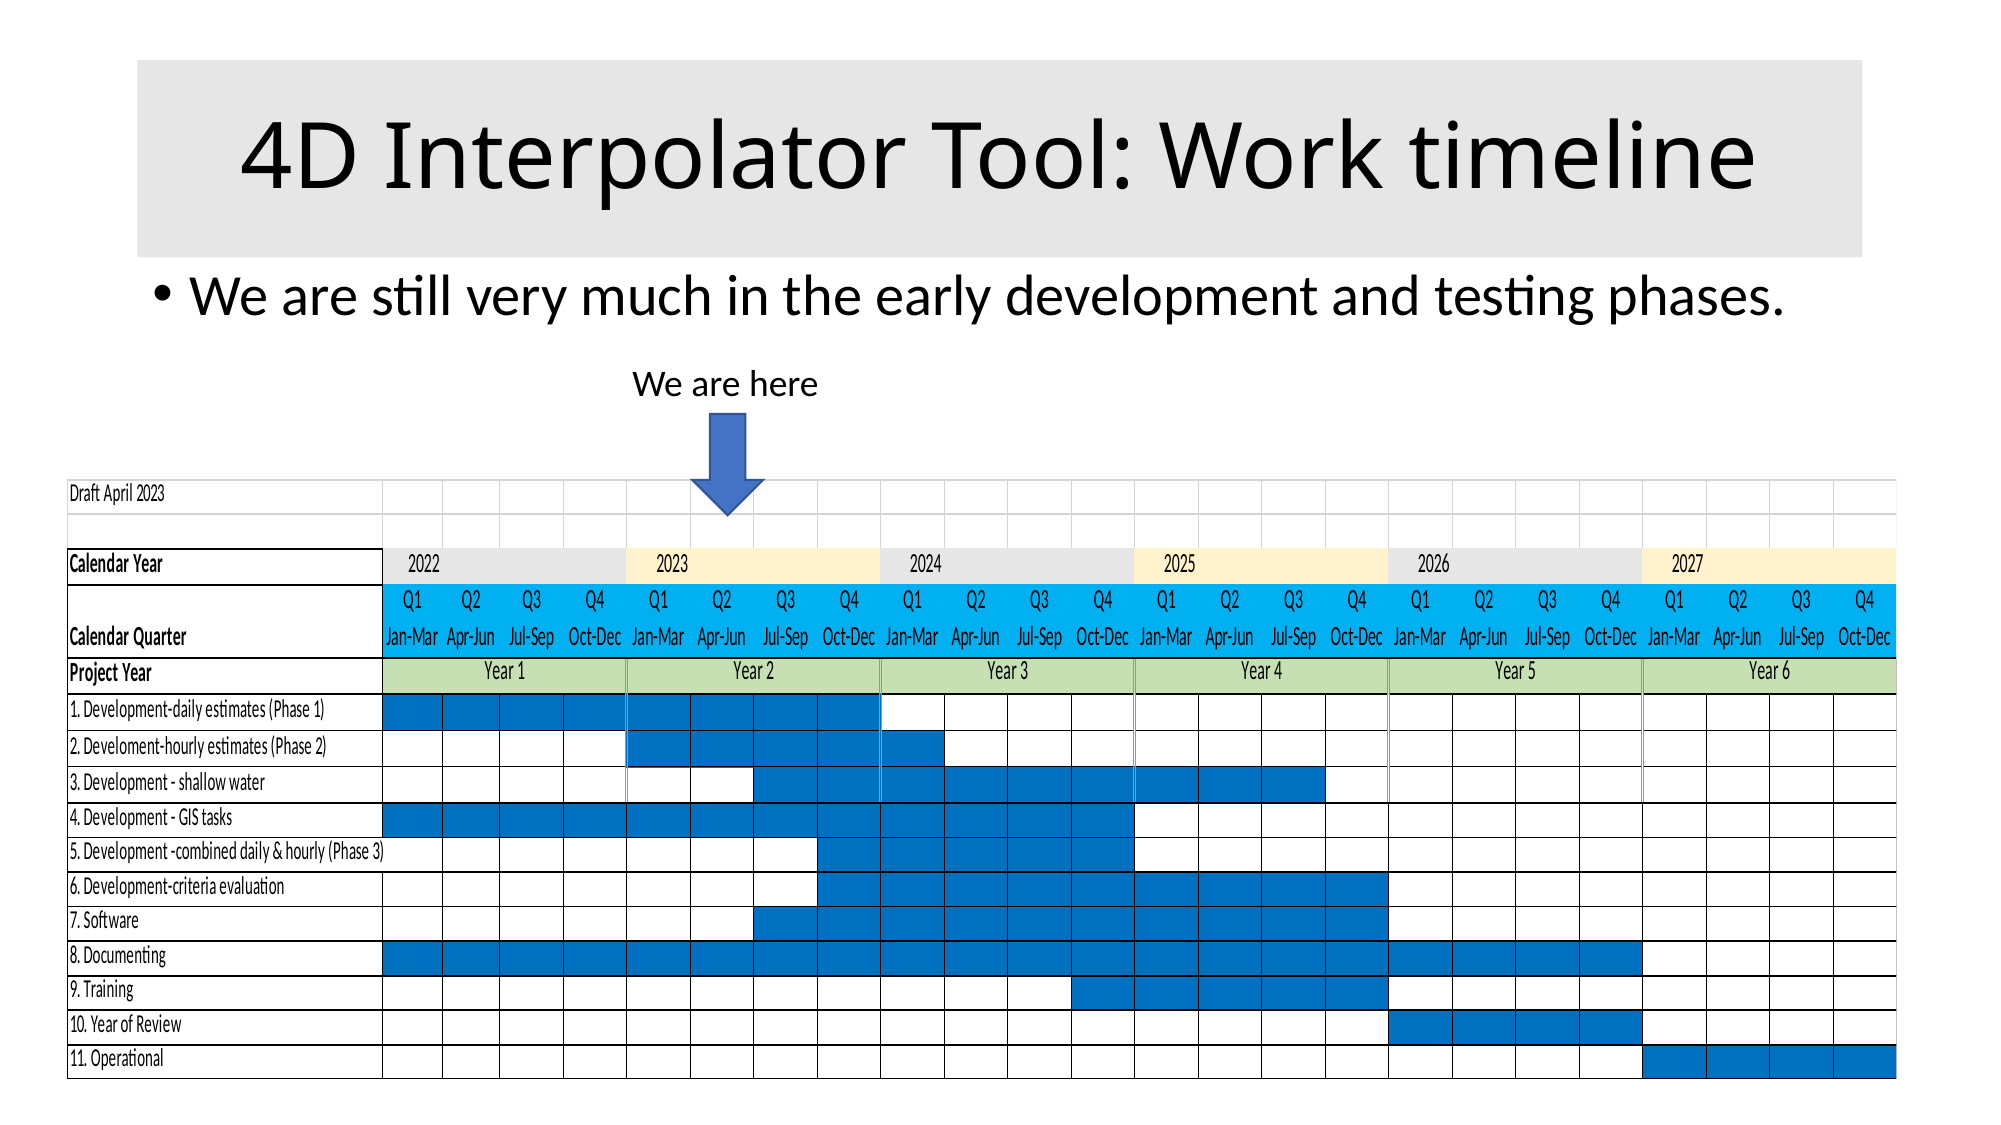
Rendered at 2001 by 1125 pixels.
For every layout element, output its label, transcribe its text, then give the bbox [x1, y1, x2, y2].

list We are still very much in the early development and testing phases. [137, 257, 1863, 479]
text_box We are here [617, 351, 838, 411]
title 4D Interpolator Tool: Work timeline [137, 59, 1863, 257]
picture [66, 479, 1898, 1081]
text_box [689, 412, 766, 479]
